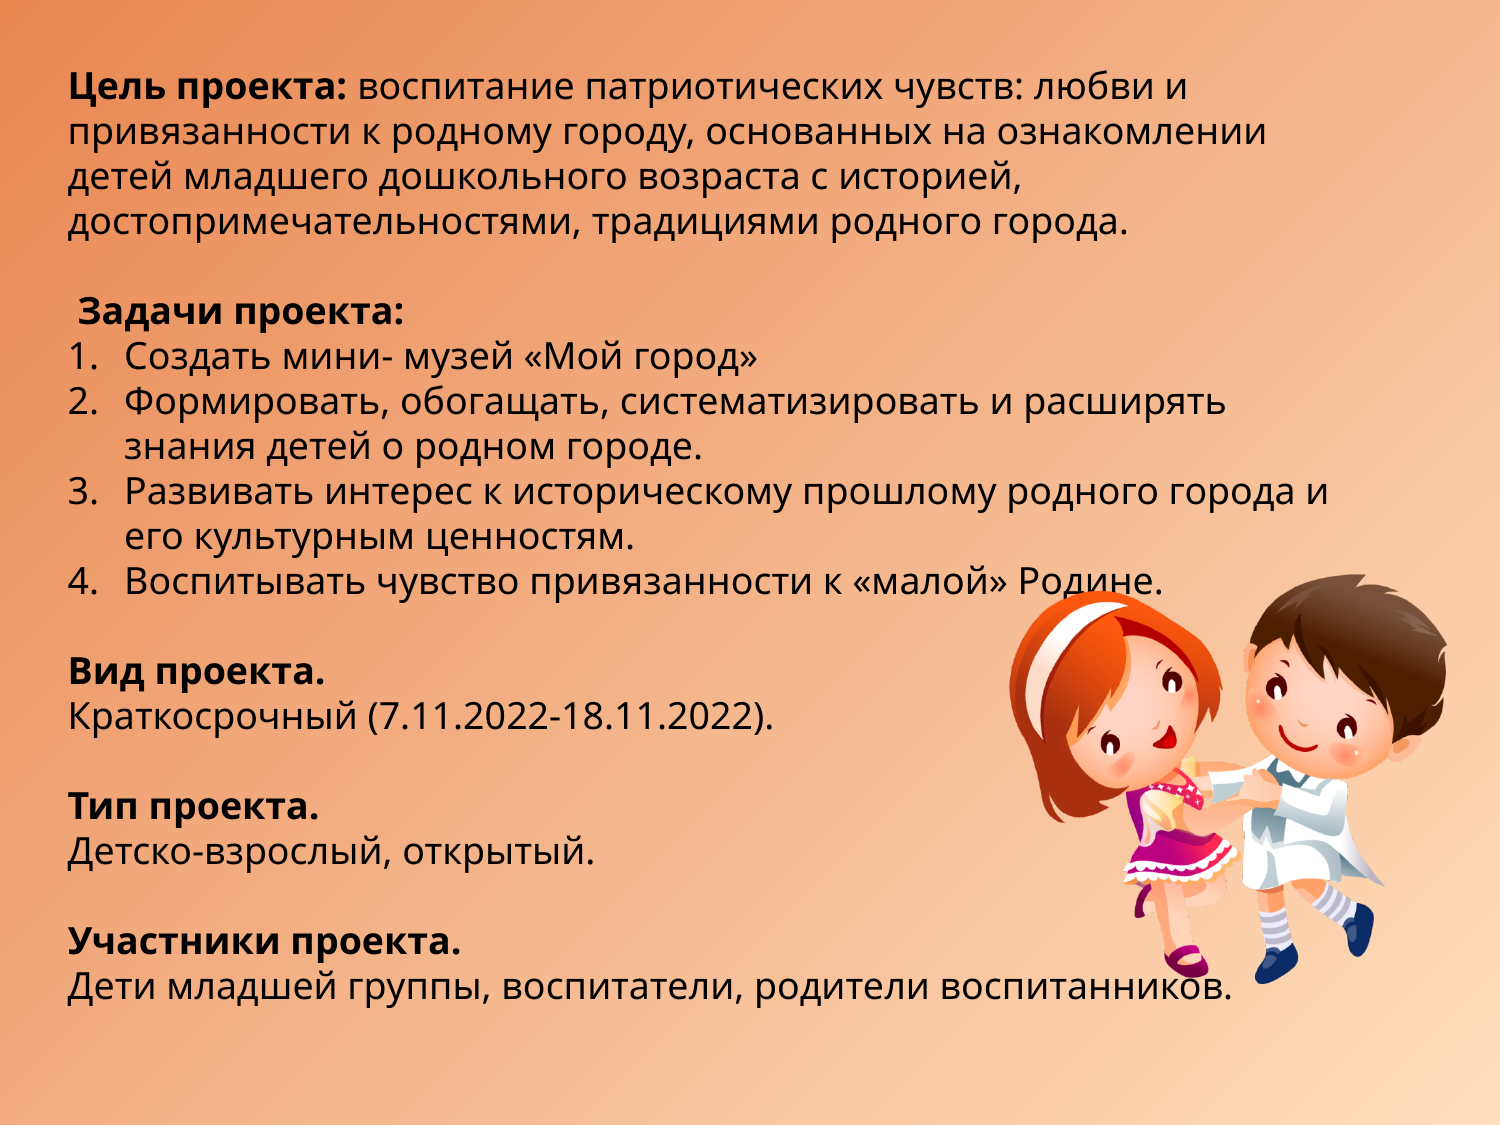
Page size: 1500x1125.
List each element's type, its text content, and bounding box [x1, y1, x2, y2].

text_box Цель проекта: воспитание патриотических чувств: любви и привязанности к родному городу, основанных на ознакомлении детей младшего дошкольного возраста с историей, достопримечательностями, традициями родного города. Задачи проекта: Создать мини- музей «Мой город» Формировать, обогащать, систематизировать и расширять знания детей о родном городе. Развивать интерес к историческому прошлому родного города и его культурным ценностям. Воспитывать чувство привязанности к «малой» Родине. Вид проекта. Краткосрочный (7.11.2022-18.11.2022). Тип проекта. Детско-взрослый, открытый. Участники проекта. Дети младшей группы, воспитатели, родители воспитанников. [53, 54, 1365, 1125]
picture [1009, 574, 1448, 984]
